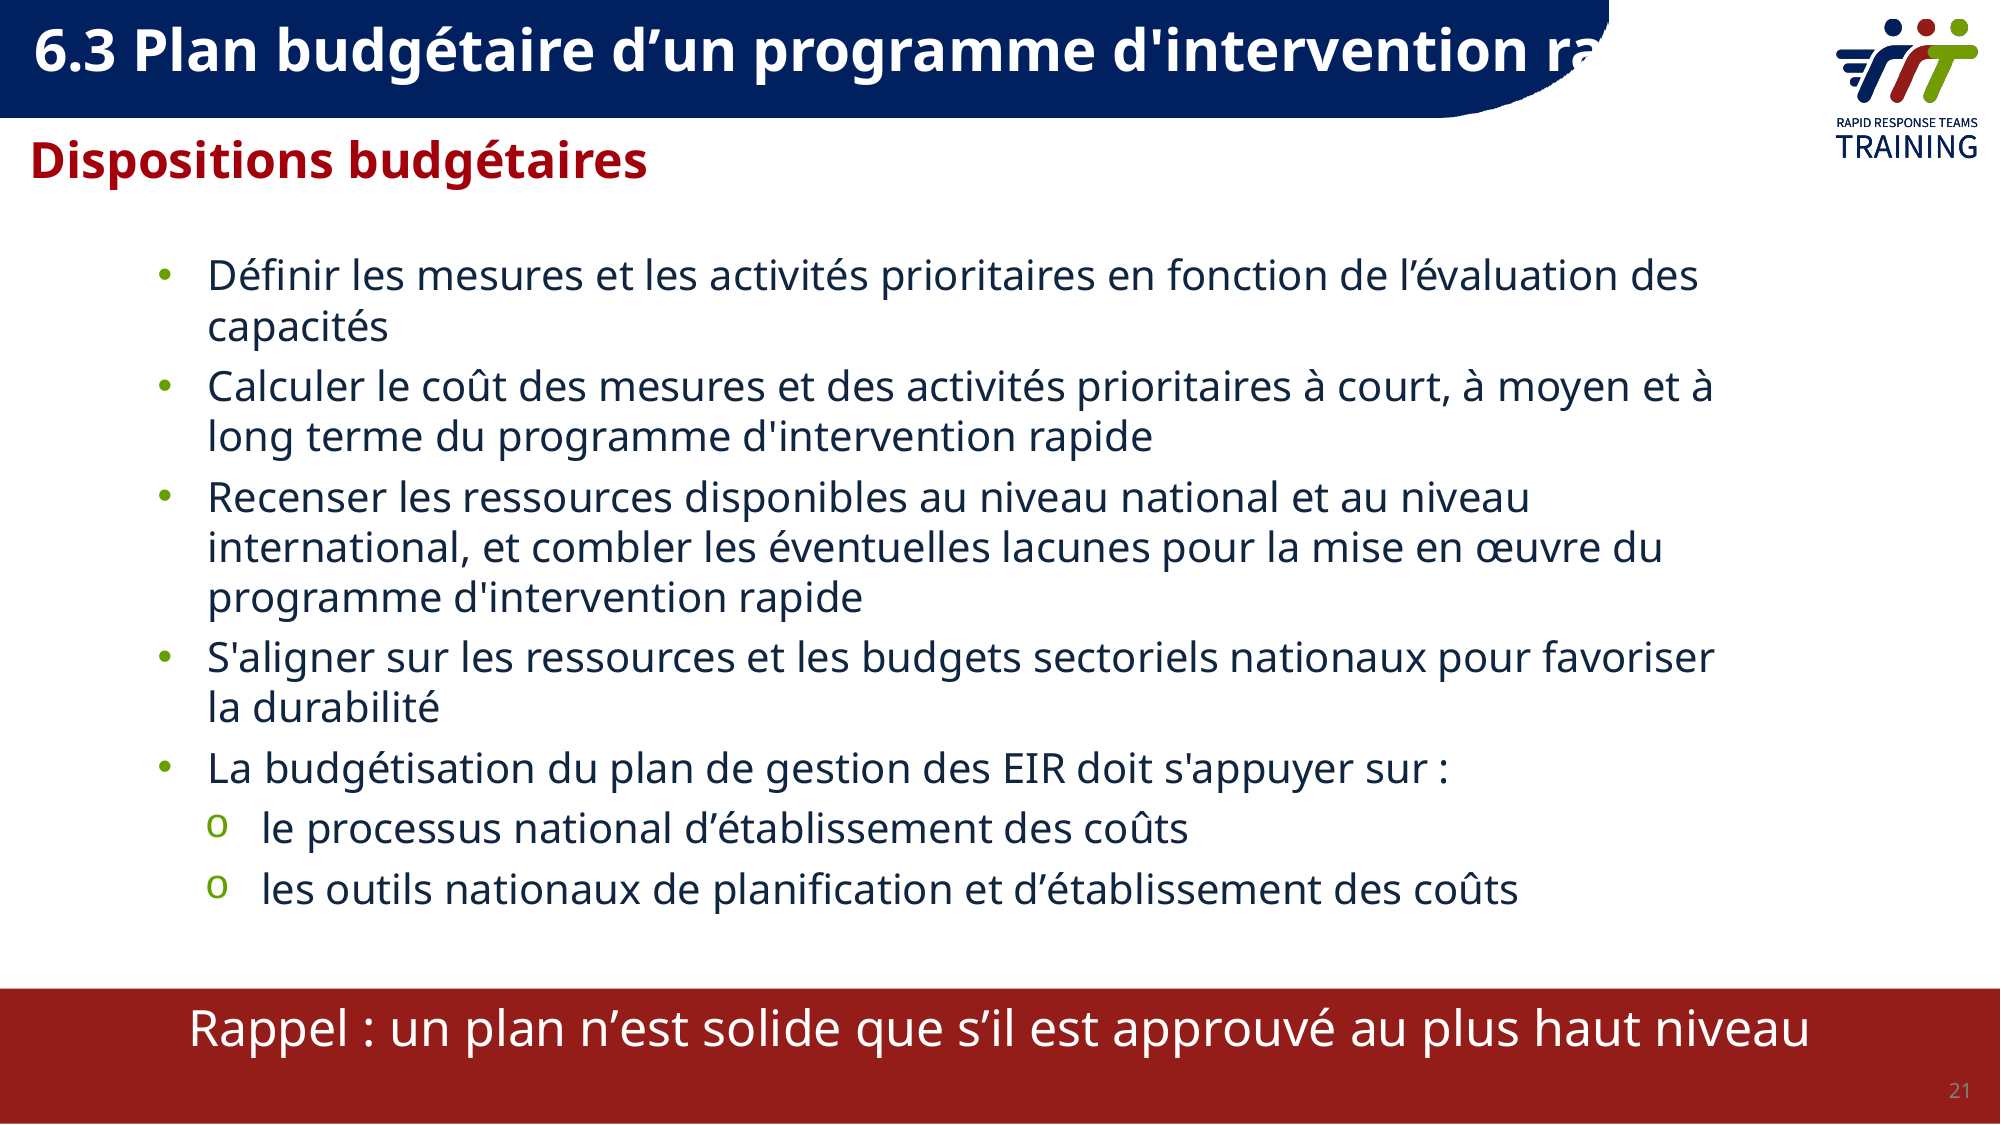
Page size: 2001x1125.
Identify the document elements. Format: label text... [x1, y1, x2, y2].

list Définir les mesures et les activités prioritaires en fonction de l’évaluation des capacités Calculer le coût des mesures et des activités prioritaires à court, à moyen et à long terme du programme d'intervention rapide Recenser les ressources disponibles au niveau national et au niveau international, et combler les éventuelles lacunes pour la mise en œuvre du programme d'intervention rapide S'aligner sur les ressources et les budgets sectoriels nationaux pour favoriser la durabilité La budgétisation du plan de gestion des EIR doit s'appuyer sur : le processus national dʼétablissement des coûts les outils nationaux de planification et dʼétablissement des coûts [143, 241, 1733, 988]
text_box Dispositions budgétaires [26, 125, 1115, 189]
picture [1835, 19, 1978, 167]
picture [0, 0, 1609, 118]
text_box 6.3 Plan budgétaire dʼun programme d'intervention rapide [26, 13, 1851, 118]
text_box Rappel : un plan nʼest solide que sʼil est approuvé au plus haut niveau [0, 988, 2000, 1124]
slide_number 21 [1926, 1070, 1996, 1123]
